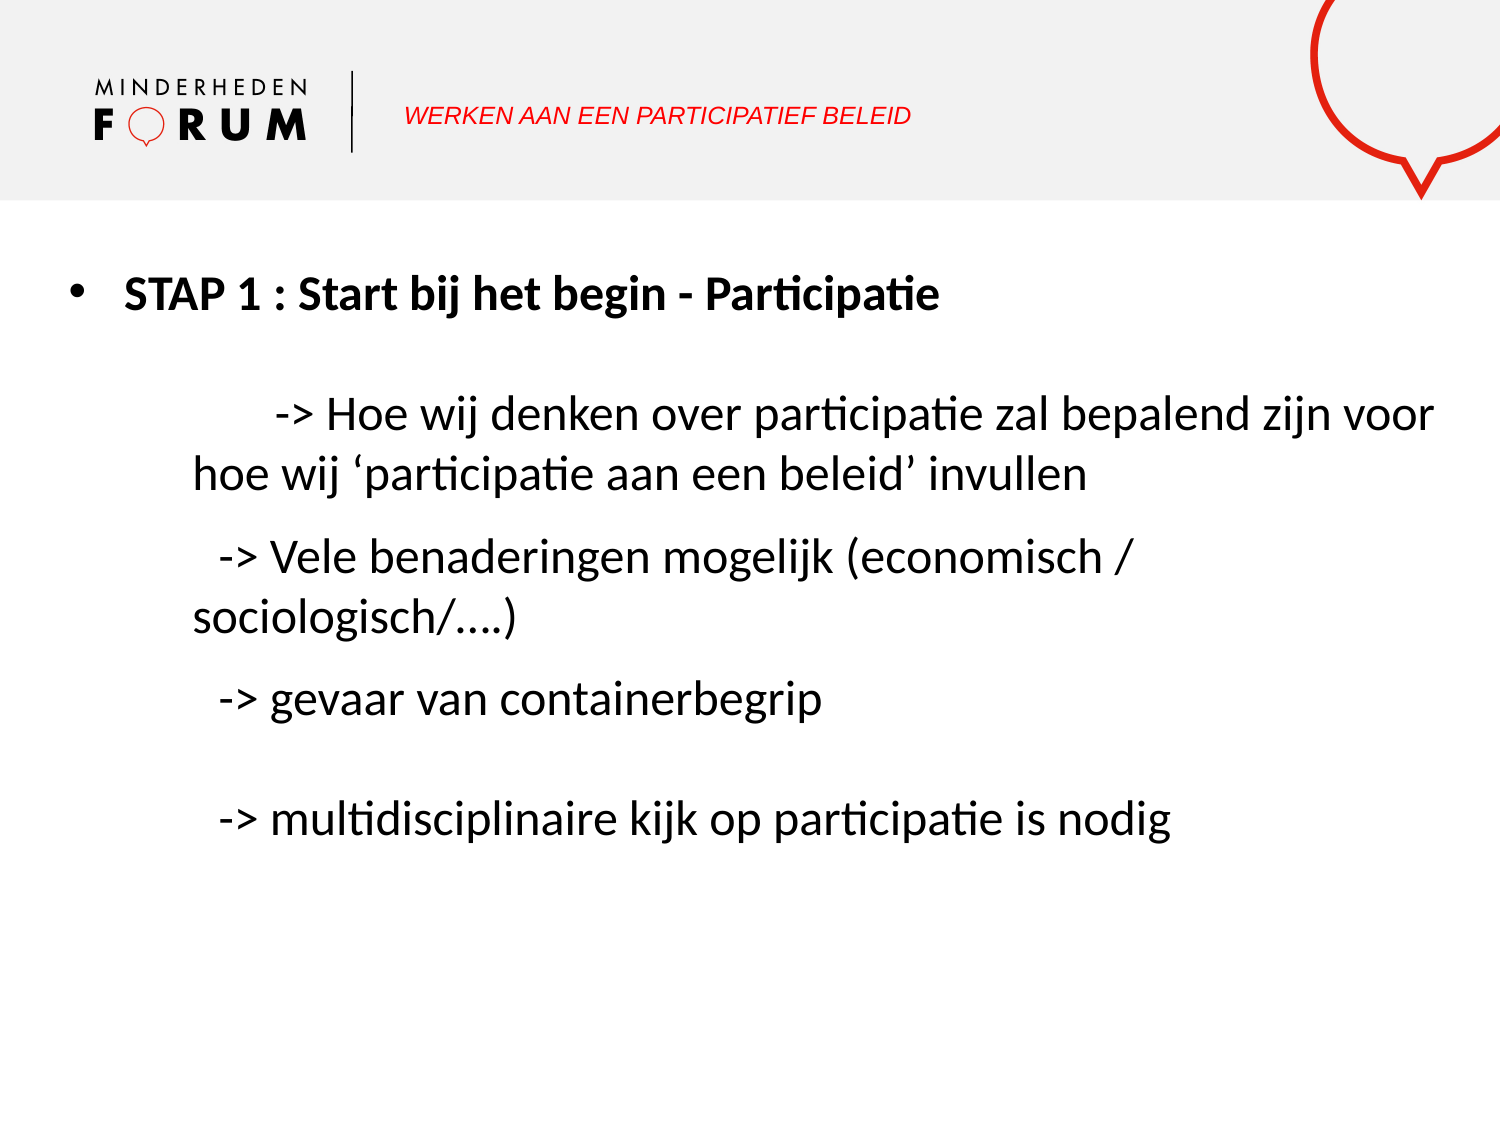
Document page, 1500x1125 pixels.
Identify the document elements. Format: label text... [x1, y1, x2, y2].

footer WERKEN AAN EEN PARTICIPATIEF BELEID [388, 84, 1269, 145]
picture [0, 0, 1500, 1125]
list STAP 1 : Start bij het begin - Participatie -> Hoe wij denken over participatie zal bepalend zijn voor hoe wij ‘participatie aan een beleid’ invullen -> Vele benaderingen mogelijk (economisch / sociologisch/….) -> gevaar van containerbegrip -> multidisciplinaire kijk op participatie is nodig [53, 253, 1474, 1012]
